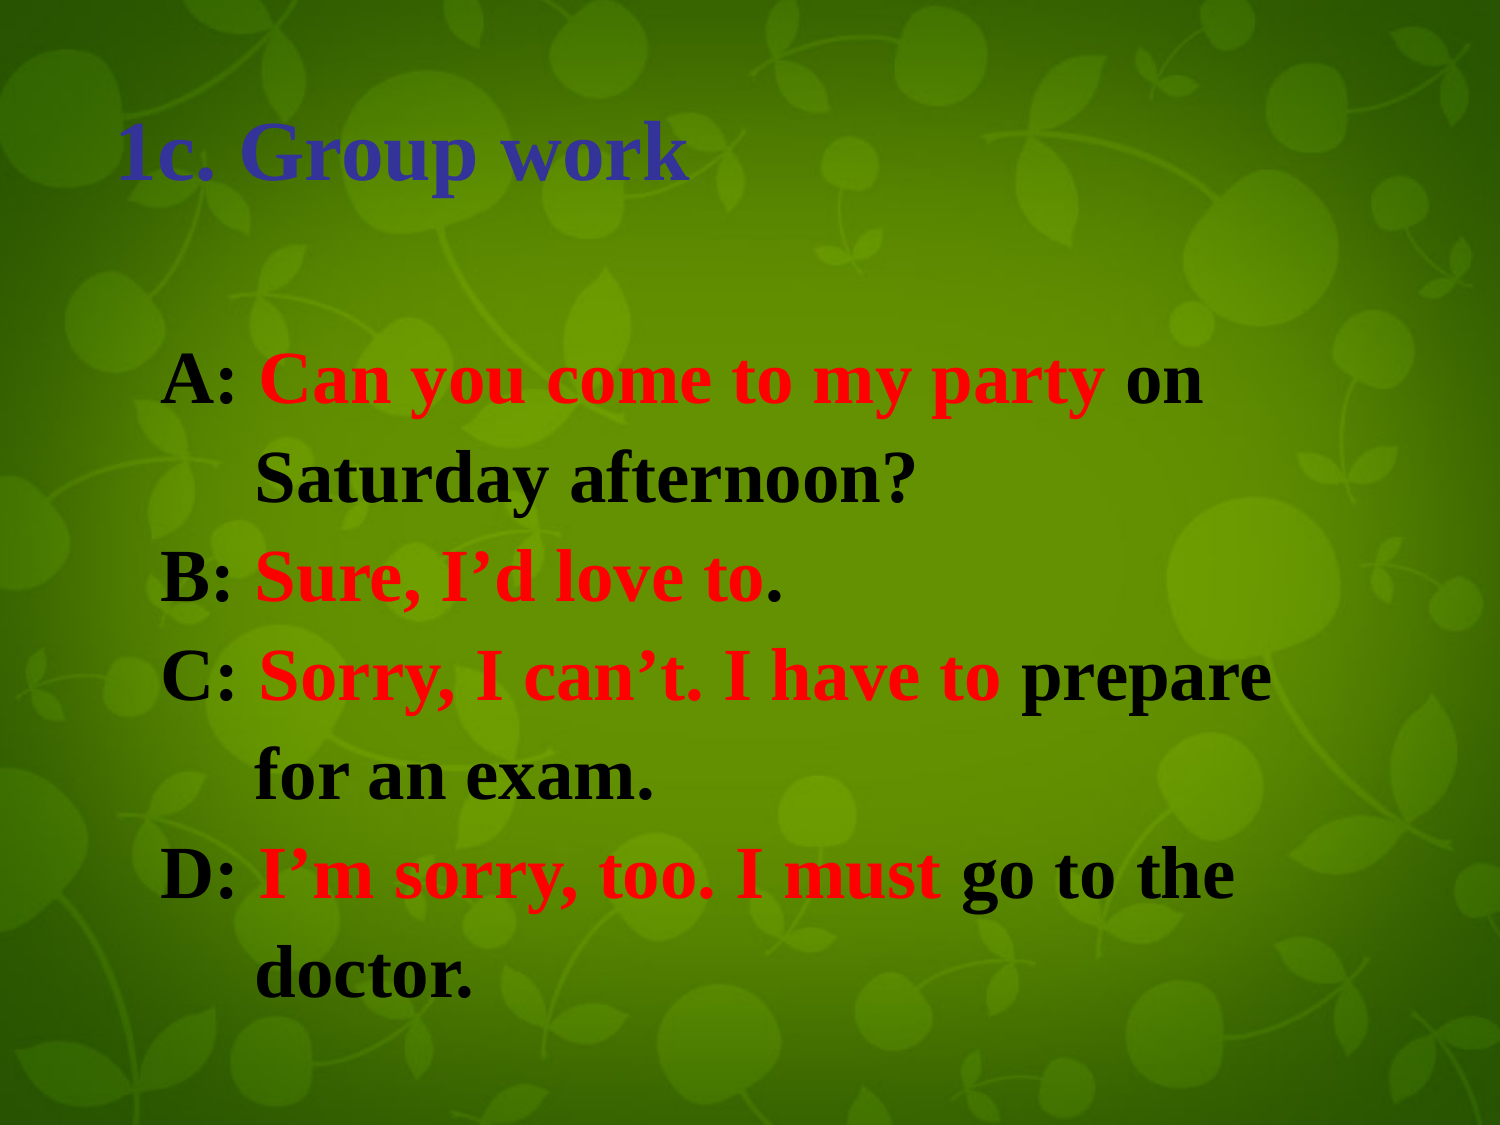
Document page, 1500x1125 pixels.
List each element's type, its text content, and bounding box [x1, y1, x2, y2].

text_box [37, 274, 1438, 1029]
text_box A: Can you come to my party on Saturday afternoon? B: Sure, I’d love to. C: Sorry, I can’t. I have to prepare for an exam. D: I’m sorry, too. I must go to the doctor. [145, 312, 1500, 933]
text_box 1c. Group work [99, 87, 856, 236]
picture [0, 0, 1500, 1125]
